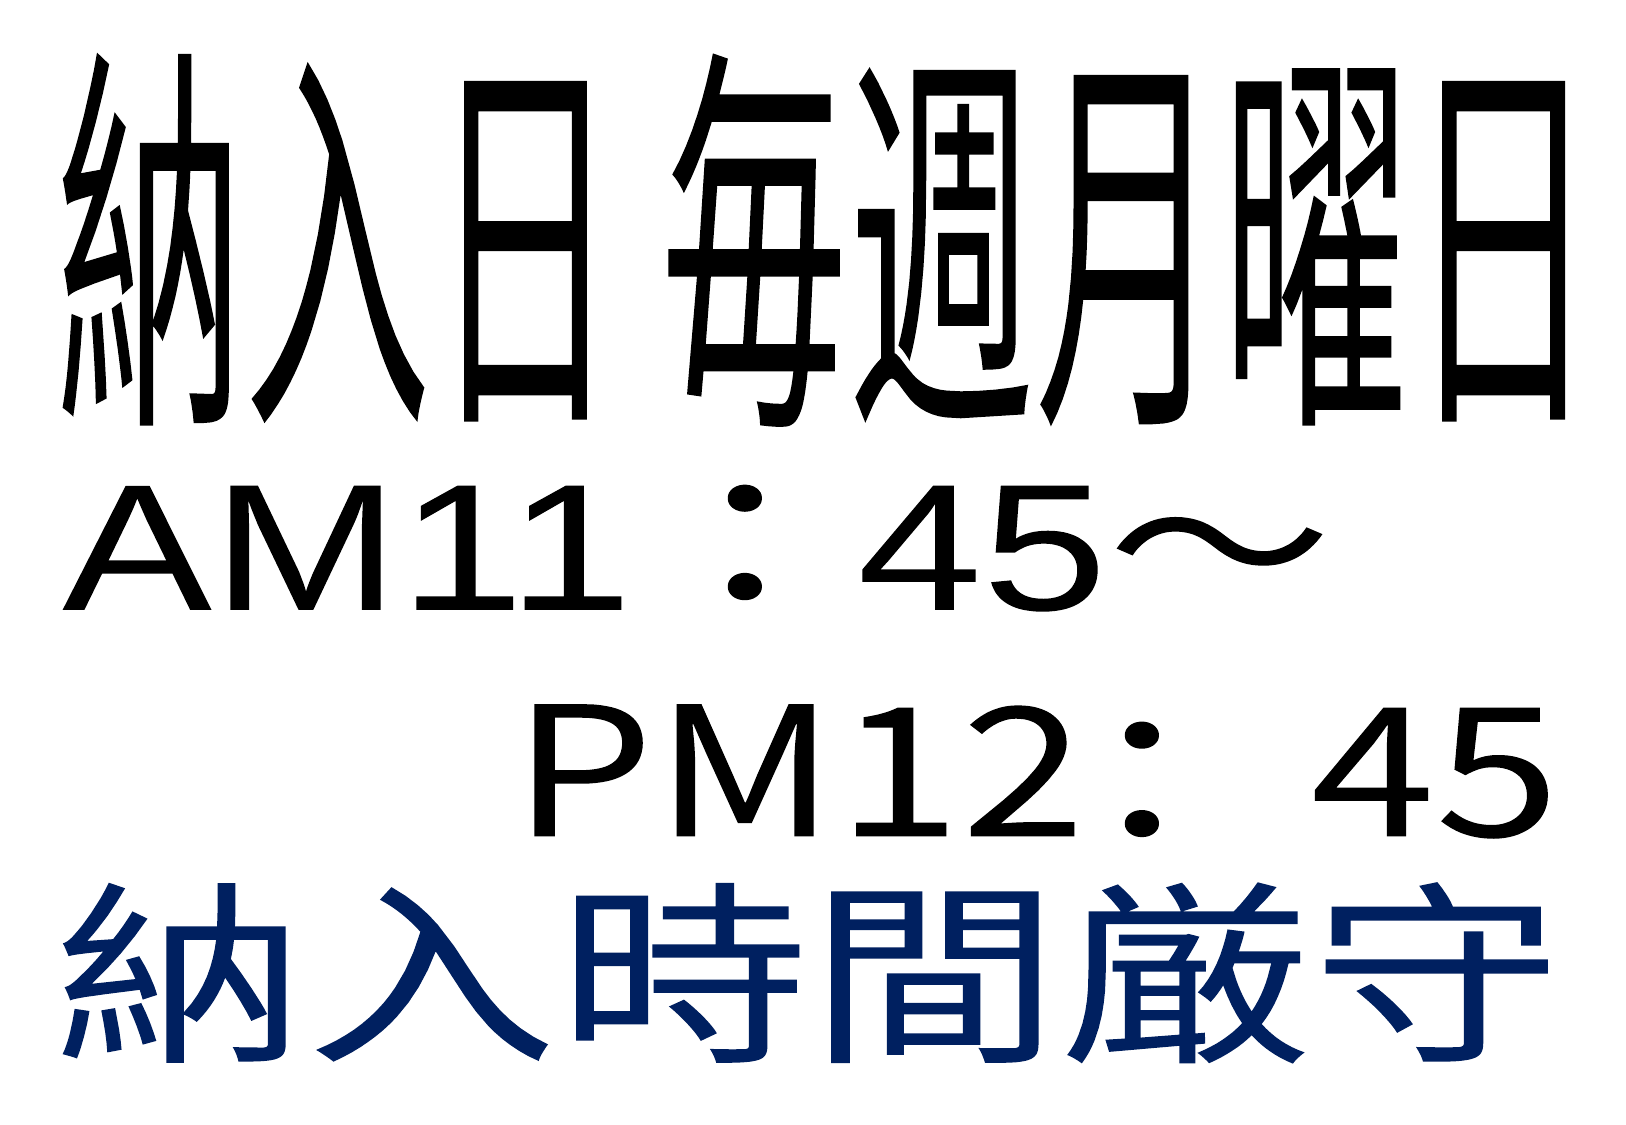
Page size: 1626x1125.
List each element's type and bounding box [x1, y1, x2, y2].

text_box [62, 52, 1566, 1064]
